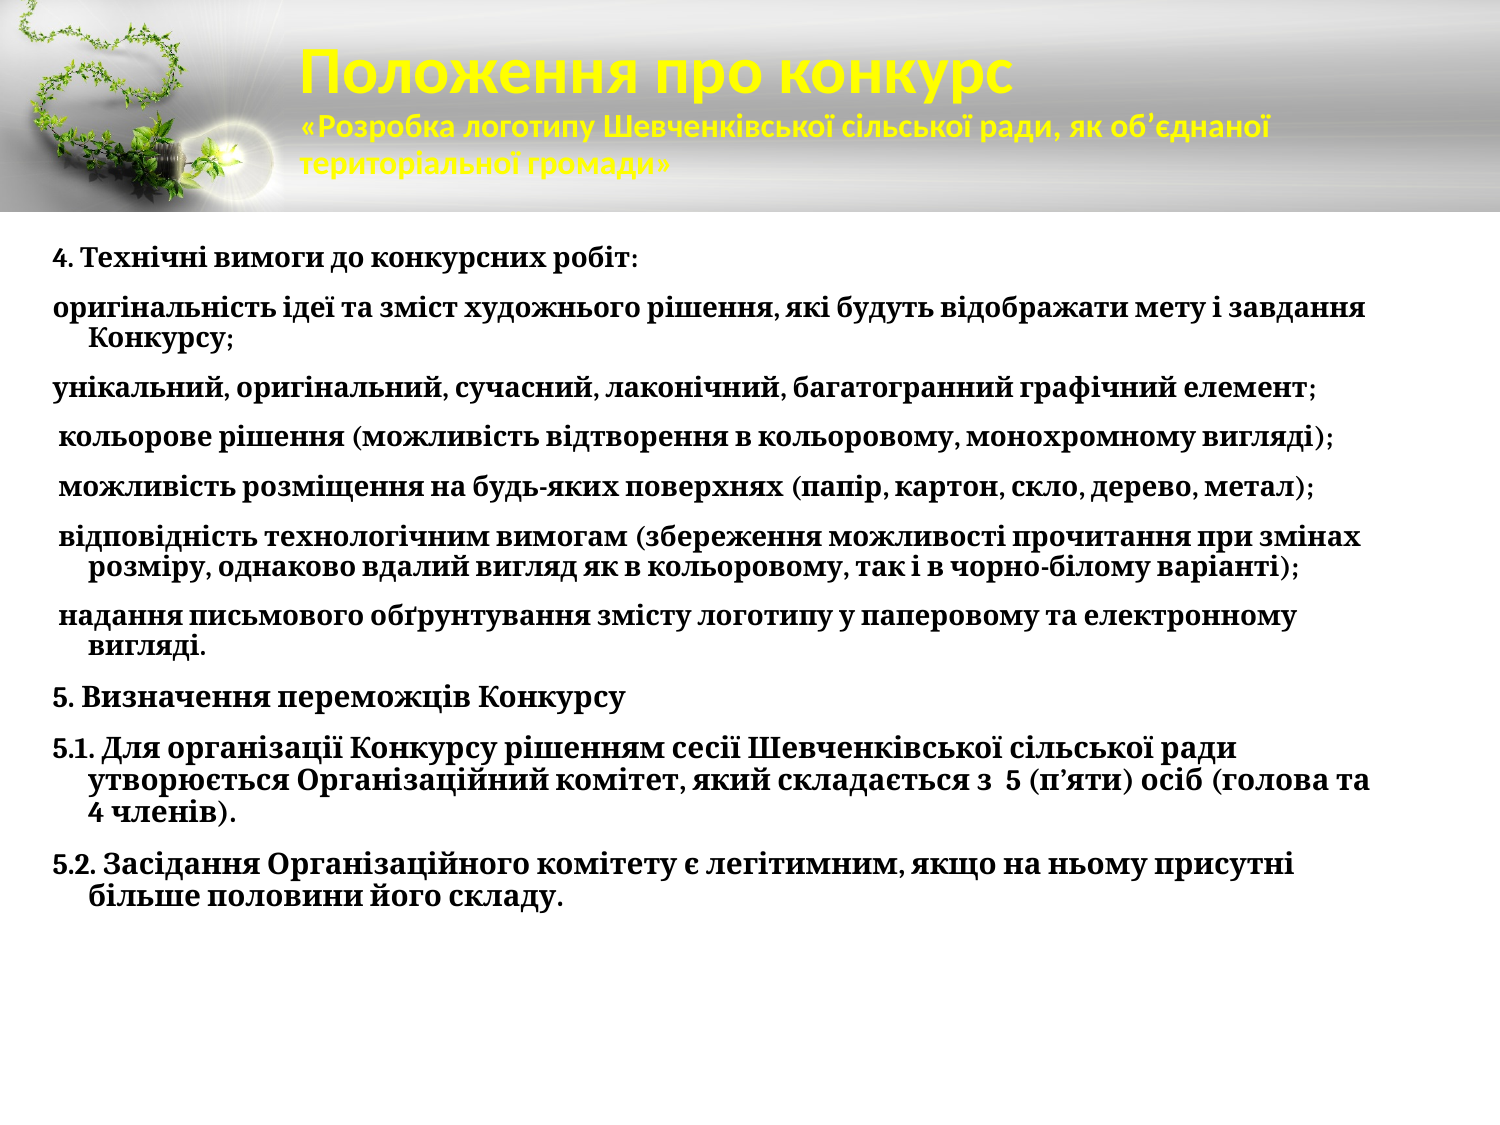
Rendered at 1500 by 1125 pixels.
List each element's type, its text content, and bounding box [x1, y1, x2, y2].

list 4. Технічні вимоги до конкурсних робіт: оригінальність ідеї та зміст художнього рішення, які будуть відображати мету і завдання Конкурсу; унікальний, оригінальний, сучасний, лаконічний, багатогранний графічний елемент; кольорове рішення (можливість відтворення в кольоровому, монохромному вигляді); можливість розміщення на будь-яких поверхнях (папір, картон, скло, дерево, метал); відповідність технологічним вимогам (збереження можливості прочитання при змінах розміру, однаково вдалий вигляд як в кольоровому, так і в чорно-білому варіанті); надання письмового обґрунтування змісту логотипу у паперовому та електронному вигляді. 5. Визначення переможців Конкурсу 5.1. Для організації Конкурсу рішенням сесії Шевченківської сільської ради утворюється Організаційний комітет, який складається з 5 (п’яти) осіб (голова та 4 членів). 5.2. Засідання Організаційного комітету є легітимним, якщо на ньому присутні більше половини його складу. [37, 236, 1397, 1014]
picture [0, 0, 1500, 212]
title Положення про конкурс «Розробка логотипу Шевченківської сільської ради, як об’єднаної територіальної громади» [284, 26, 1397, 191]
